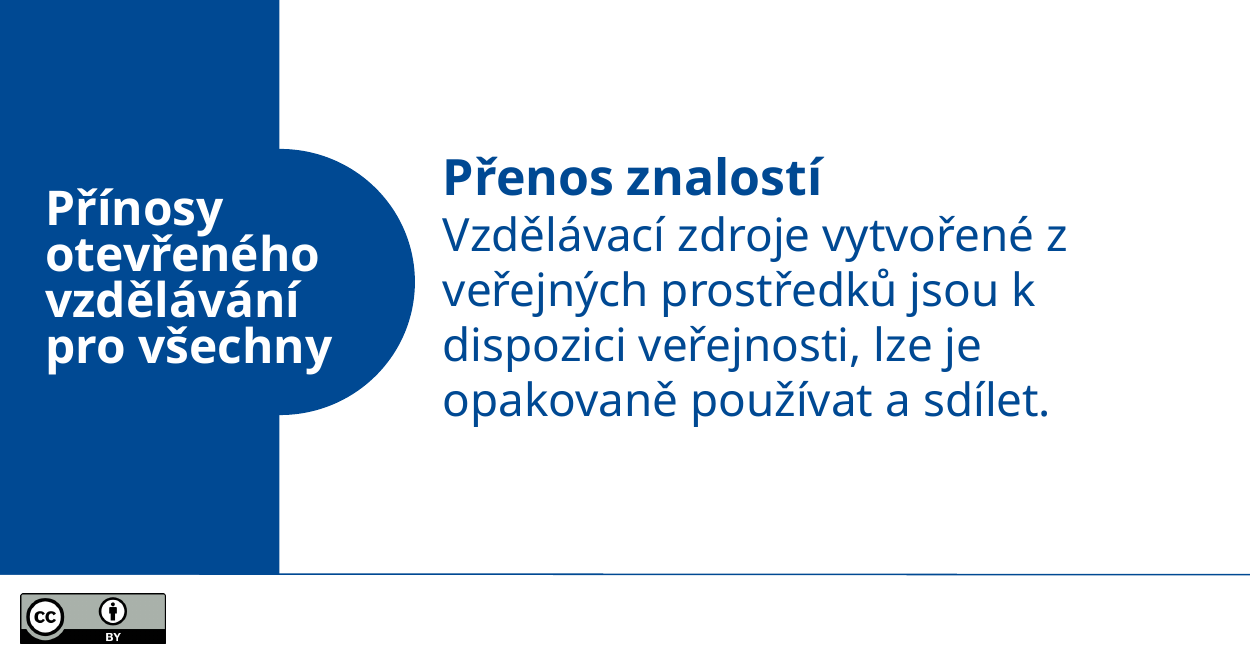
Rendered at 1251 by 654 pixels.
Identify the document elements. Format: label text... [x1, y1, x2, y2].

text_box [400, 221, 415, 343]
text_box [0, 582, 1250, 654]
text_box [203, 148, 358, 173]
text_box Přínosy otevřeného vzdělávání pro všechny [30, 173, 400, 388]
text_box Přenos znalostí Vzdělávací zdroje vytvořené z veřejných prostředků jsou k dispozici veřejnosti, lze je opakovaně používat a sdílet. [427, 130, 1177, 441]
picture [20, 592, 166, 645]
text_box [198, 388, 362, 416]
text_box [0, 0, 280, 573]
